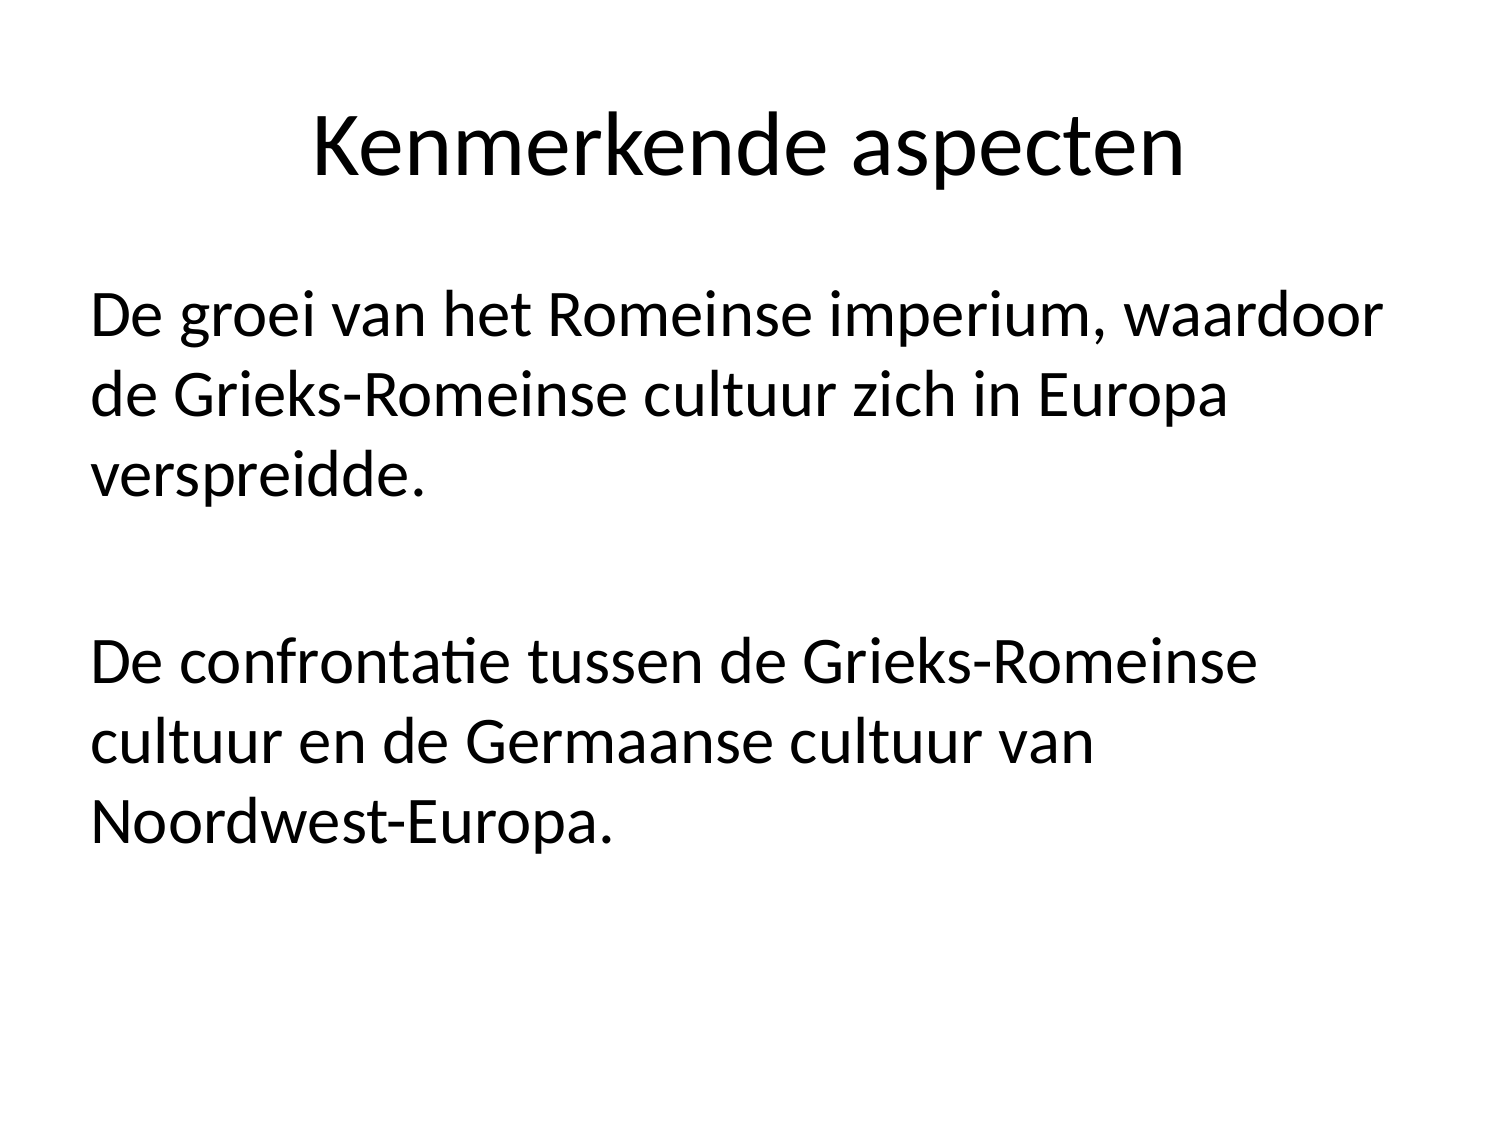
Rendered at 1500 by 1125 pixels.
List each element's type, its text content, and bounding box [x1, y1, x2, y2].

title Kenmerkende aspecten [75, 45, 1425, 233]
list De groei van het Romeinse imperium, waardoor de Grieks-Romeinse cultuur zich in Europa verspreidde. De confrontatie tussen de Grieks-Romeinse cultuur en de Germaanse cultuur van Noordwest-Europa. [75, 262, 1425, 1005]
